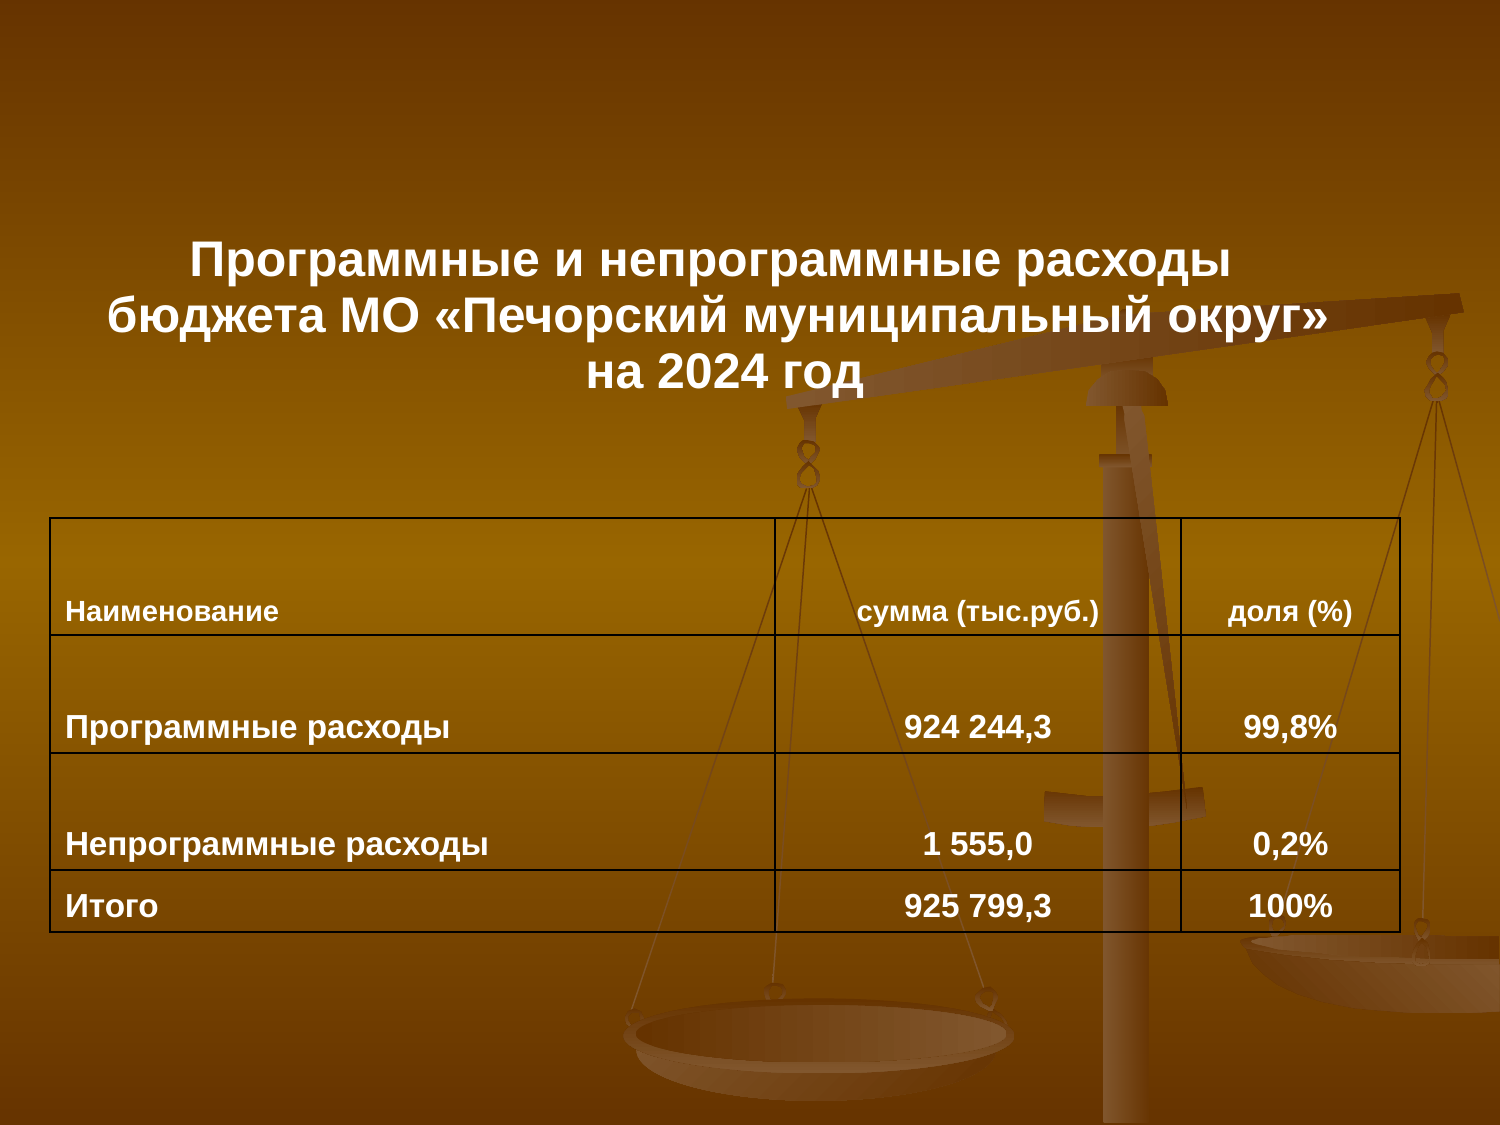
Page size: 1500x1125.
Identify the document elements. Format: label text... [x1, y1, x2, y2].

table_cell 924 244,3 [776, 636, 1180, 752]
table_cell 99,8% [1182, 636, 1399, 752]
table_cell сумма (тыс.руб.) [776, 519, 1180, 634]
table_cell Итого [51, 871, 774, 931]
table_cell доля (%) [1182, 519, 1399, 634]
table_cell Непрограммные расходы [51, 754, 774, 869]
table_cell 0,2% [1182, 754, 1399, 869]
table_cell Наименование [51, 519, 774, 634]
table_cell 1 555,0 [776, 754, 1180, 869]
table_cell 925 799,3 [776, 871, 1180, 931]
table_header Программные и непрограммные расходы бюджета МО «Печорский муниципальный округ» на 2024 год [50, 163, 1400, 517]
table_cell Программные расходы [51, 636, 774, 752]
table_cell 100% [1182, 871, 1399, 931]
